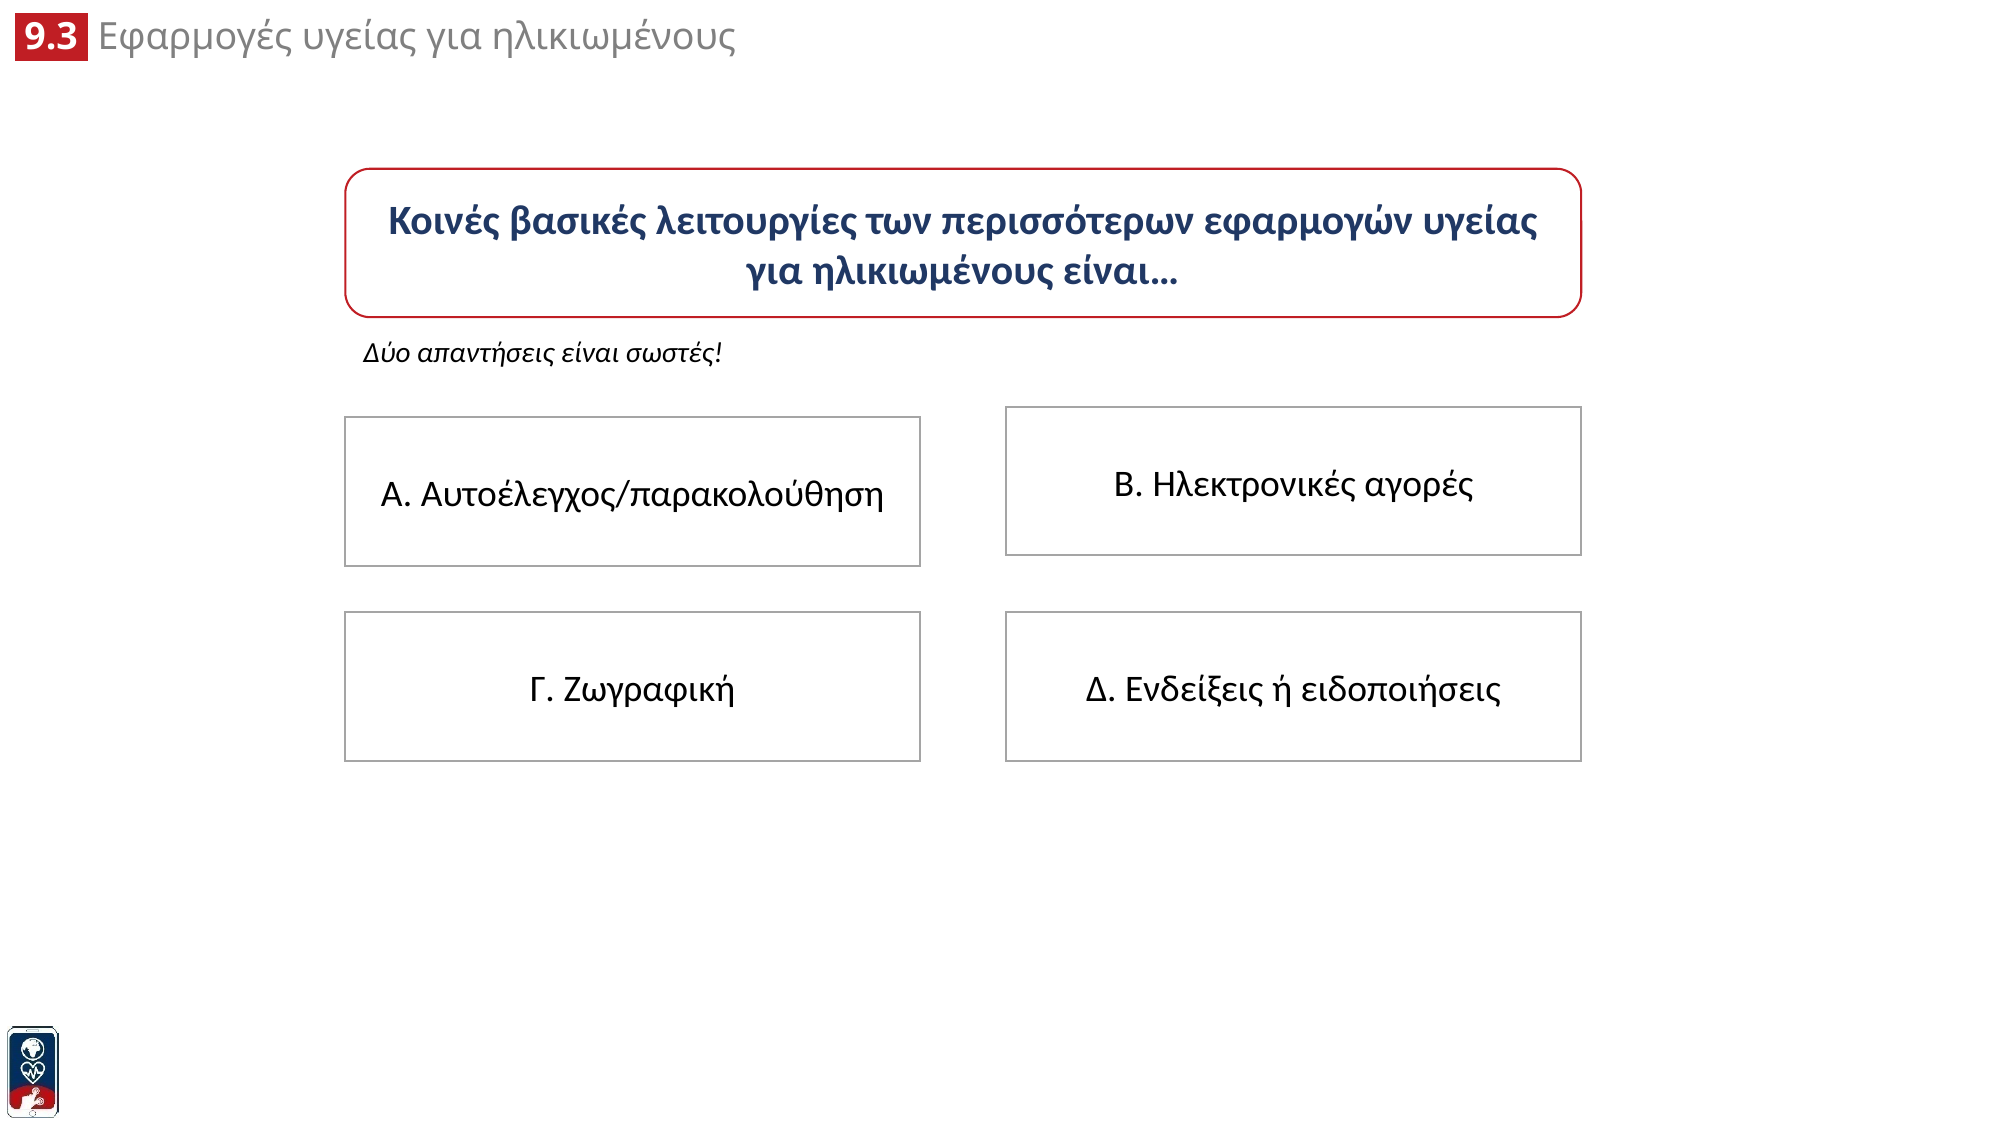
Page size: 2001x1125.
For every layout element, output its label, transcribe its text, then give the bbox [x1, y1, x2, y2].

text_box Δ. Ενδείξεις ή ειδοποιήσεις [1005, 611, 1582, 762]
text_box Δύο απαντήσεις είναι σωστές! [348, 325, 739, 376]
text_box Κοινές βασικές λειτουργίες των περισσότερων εφαρμογών υγείας για ηλικιωμένους είναι… [344, 167, 1583, 319]
text_box Γ. Ζωγραφική [344, 611, 921, 762]
text_box B. Ηλεκτρονικές αγορές [1005, 406, 1582, 556]
picture [7, 1026, 59, 1118]
text_box A. Αυτοέλεγχος/παρακολούθηση [344, 416, 921, 567]
